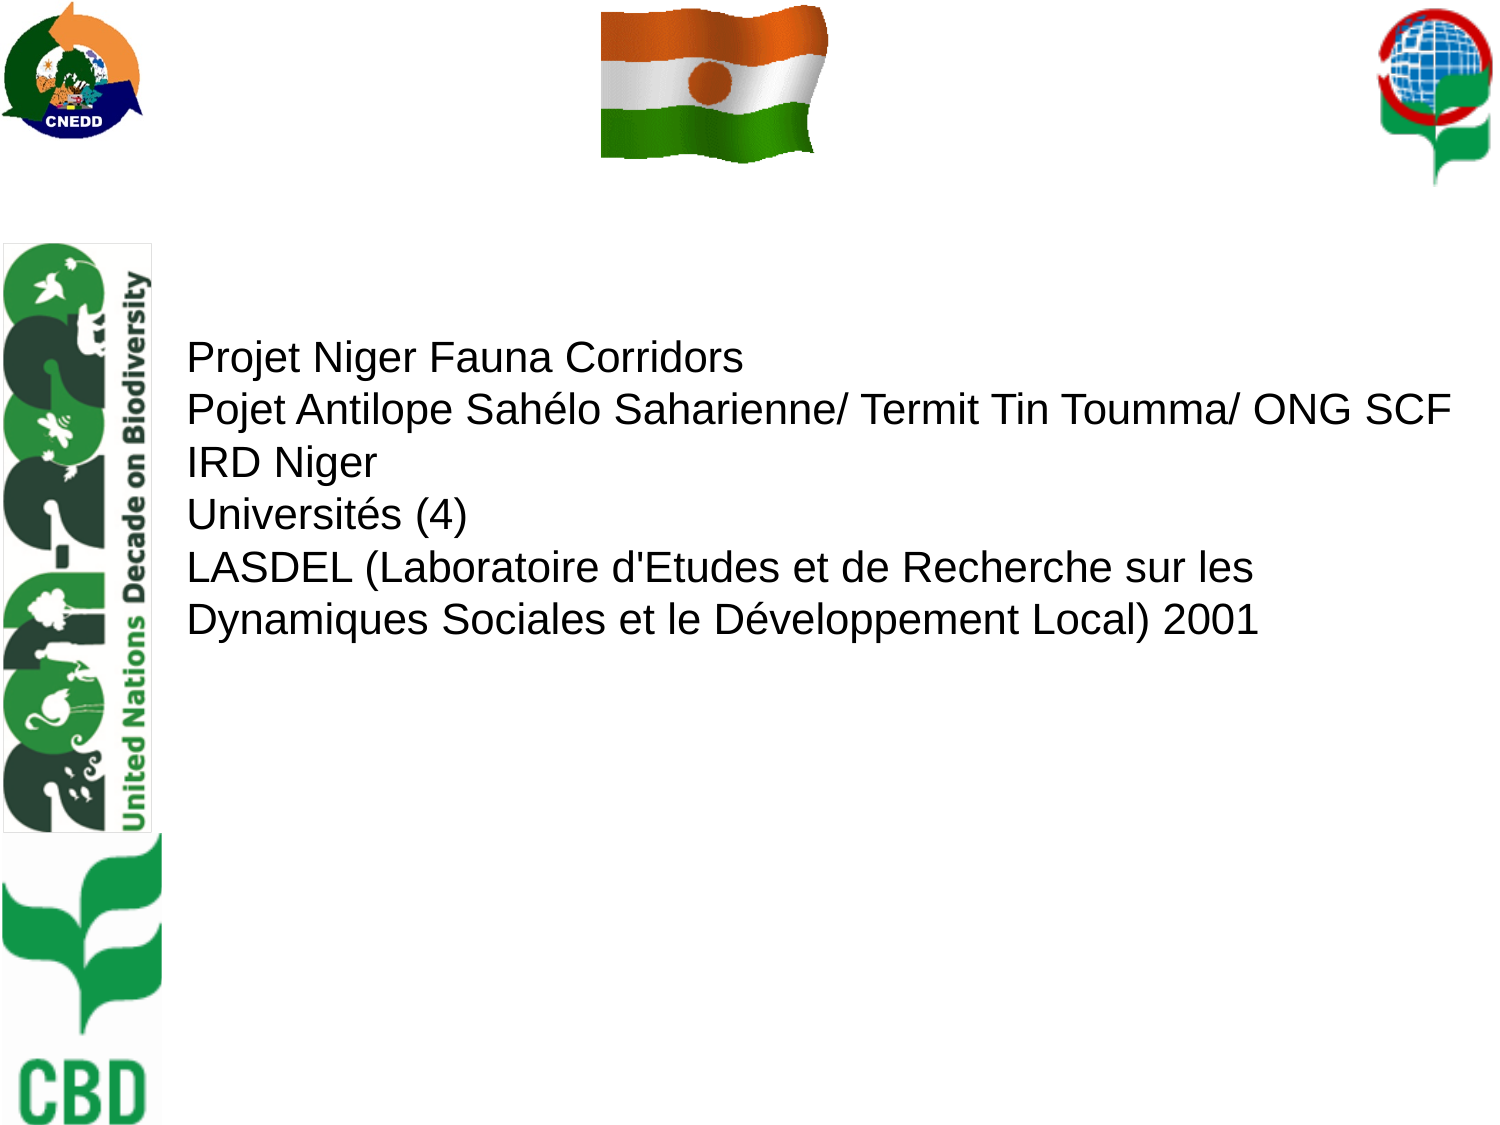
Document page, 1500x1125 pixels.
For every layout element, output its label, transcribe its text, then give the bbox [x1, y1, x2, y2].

picture [1, 242, 162, 1125]
picture [594, 0, 833, 172]
title Projet Niger Fauna Corridors Pojet Antilope Sahélo Saharienne/ Termit Tin Toumma/ ONG SCF IRD Niger Universités (4) LASDEL (Laboratoire d'Etudes et de Recherche sur les Dynamiques Sociales et le Développement Local) 2001 [171, 302, 1471, 669]
picture [0, 0, 145, 141]
picture [1375, 6, 1495, 187]
